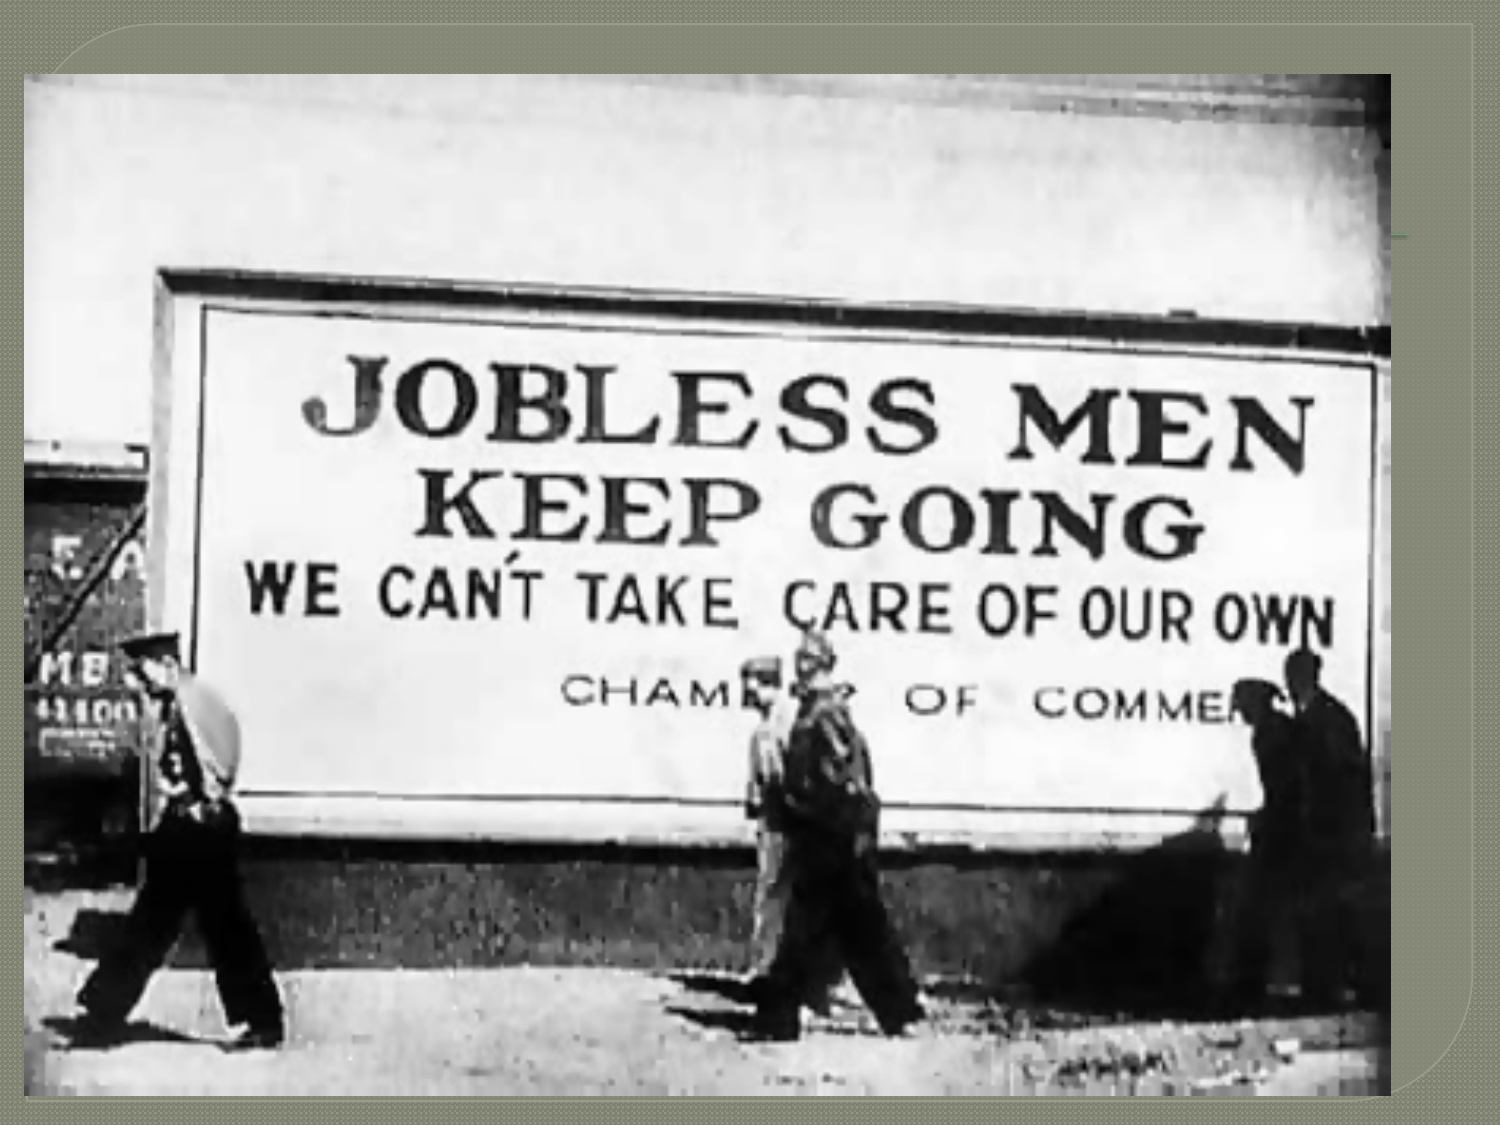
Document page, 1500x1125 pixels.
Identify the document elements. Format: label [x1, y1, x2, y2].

list [24, 74, 1391, 1097]
